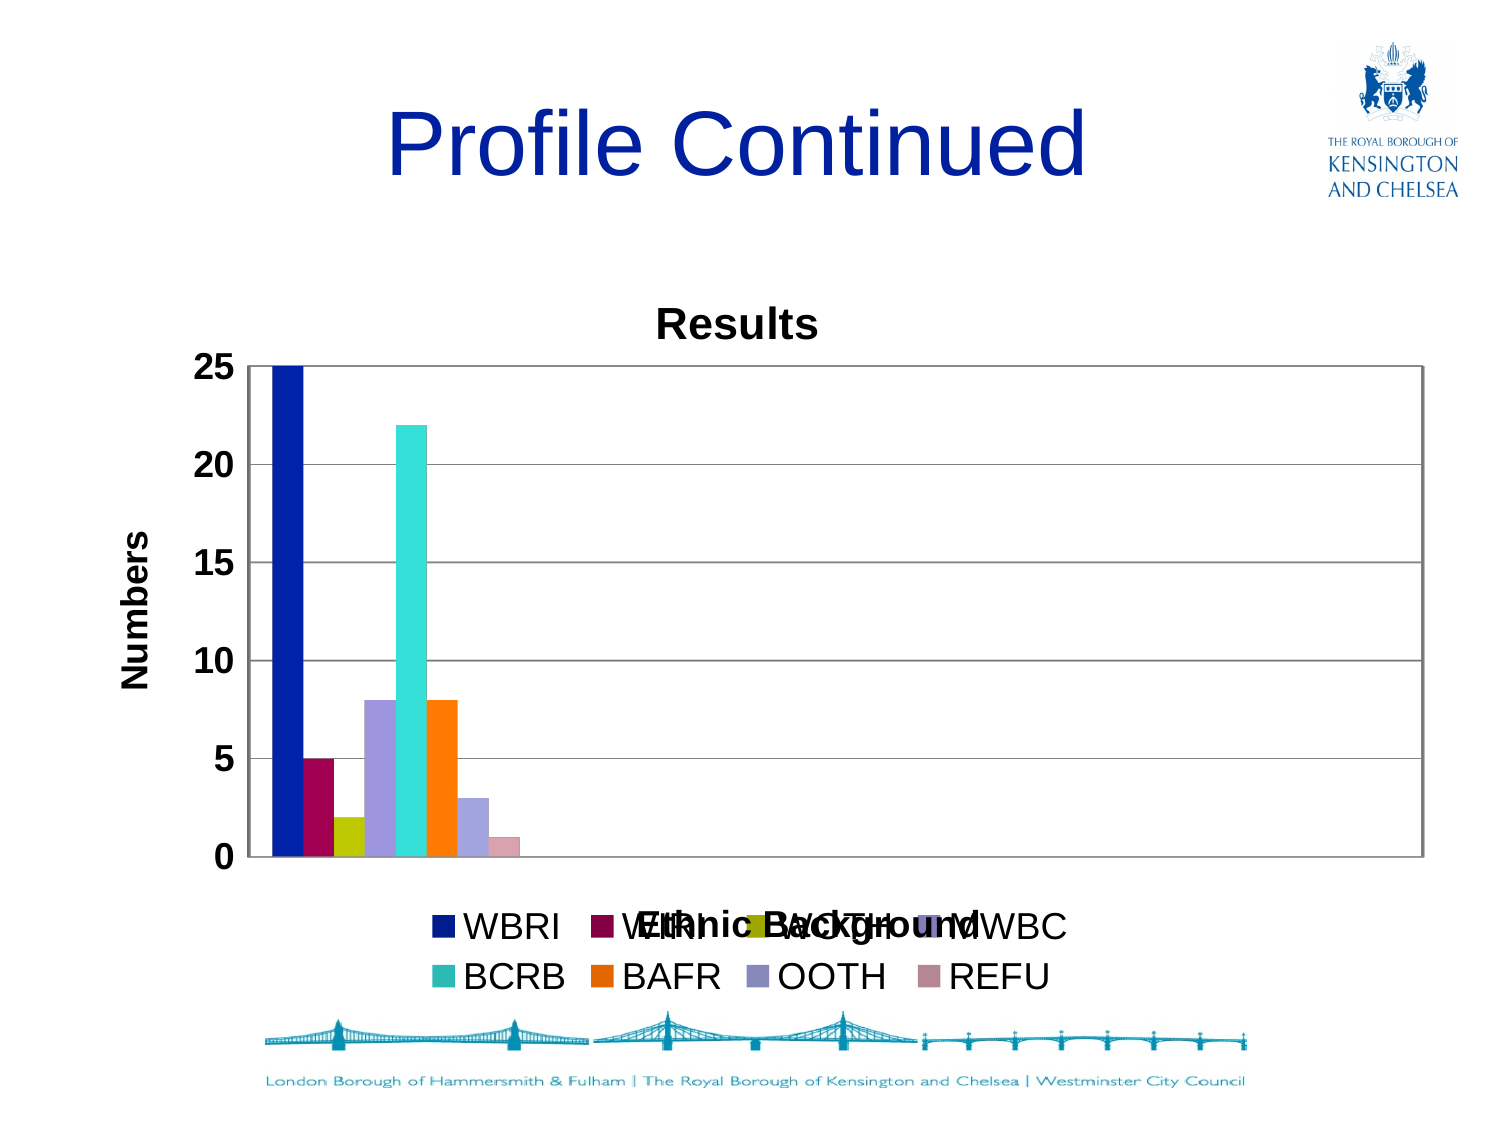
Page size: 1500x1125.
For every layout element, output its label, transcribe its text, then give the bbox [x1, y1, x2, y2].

picture [265, 1011, 1247, 1089]
title Profile Continued [75, 45, 1425, 233]
chart [74, 262, 1426, 1006]
picture [1328, 42, 1458, 197]
